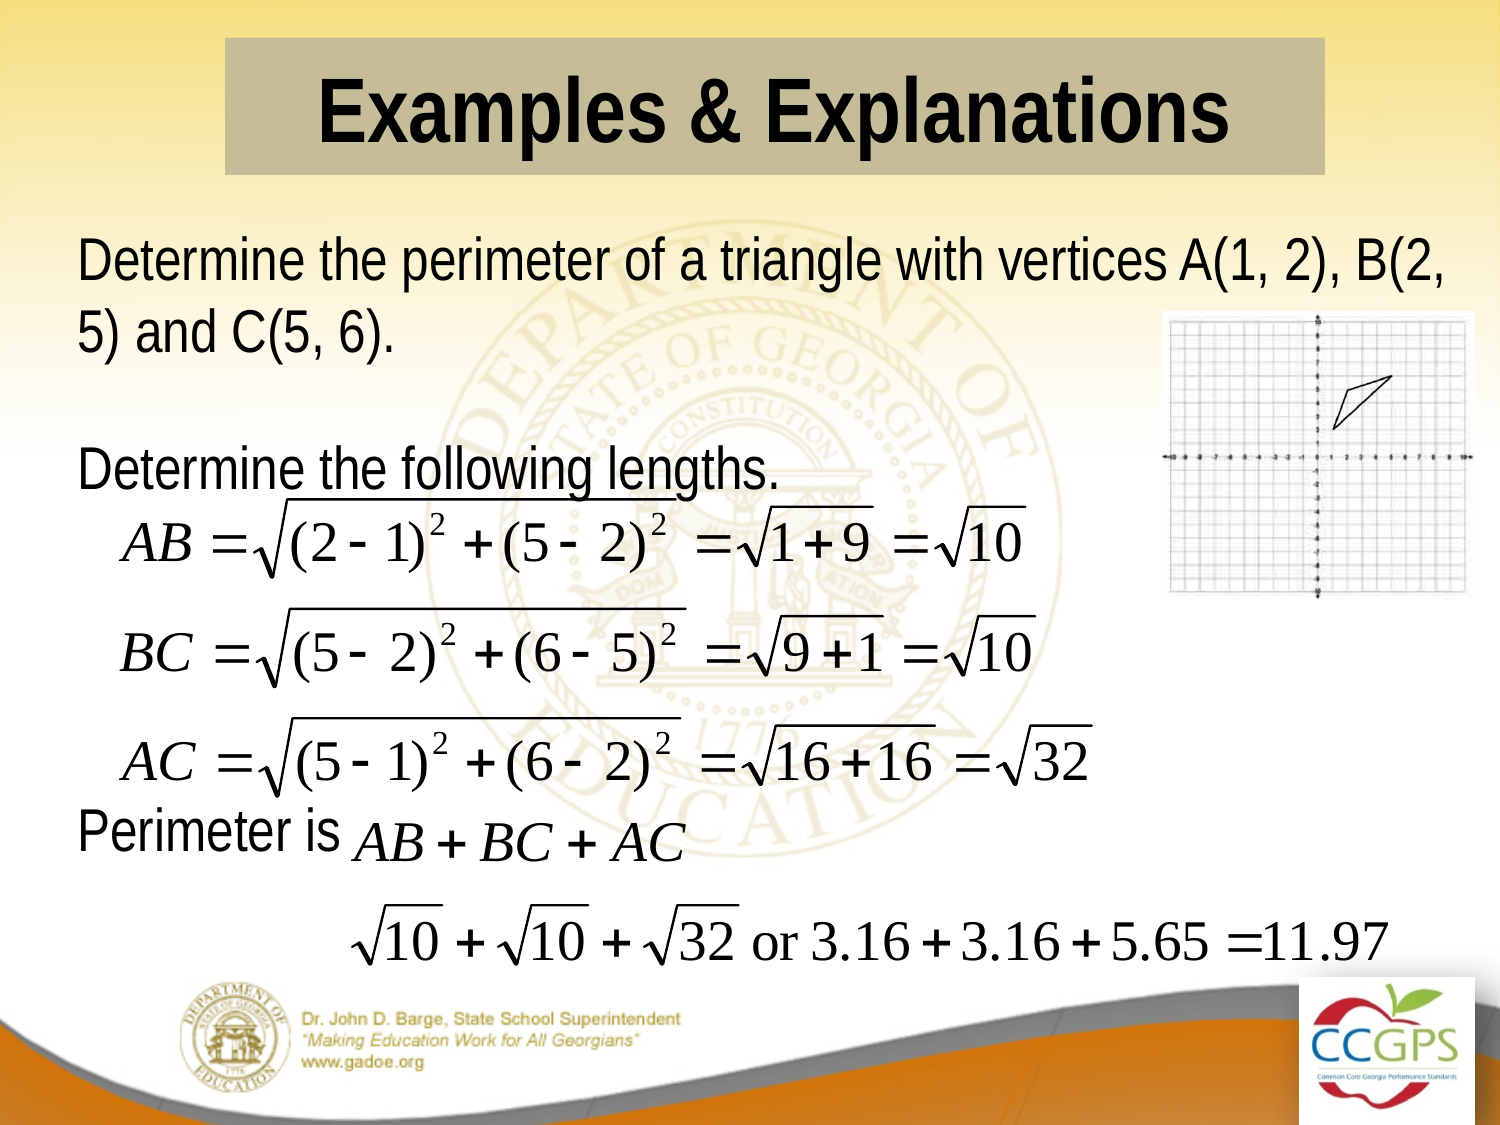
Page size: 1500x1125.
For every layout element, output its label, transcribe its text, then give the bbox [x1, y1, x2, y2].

picture [0, 0, 1500, 1125]
title Examples & Explanations [224, 37, 1326, 176]
subtitle Determine the perimeter of a triangle with vertices A(1, 2), B(2, 5) and C(5, 6). Determine the following lengths. Perimeter is [62, 212, 1463, 926]
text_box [109, 483, 1106, 811]
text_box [341, 812, 1400, 976]
